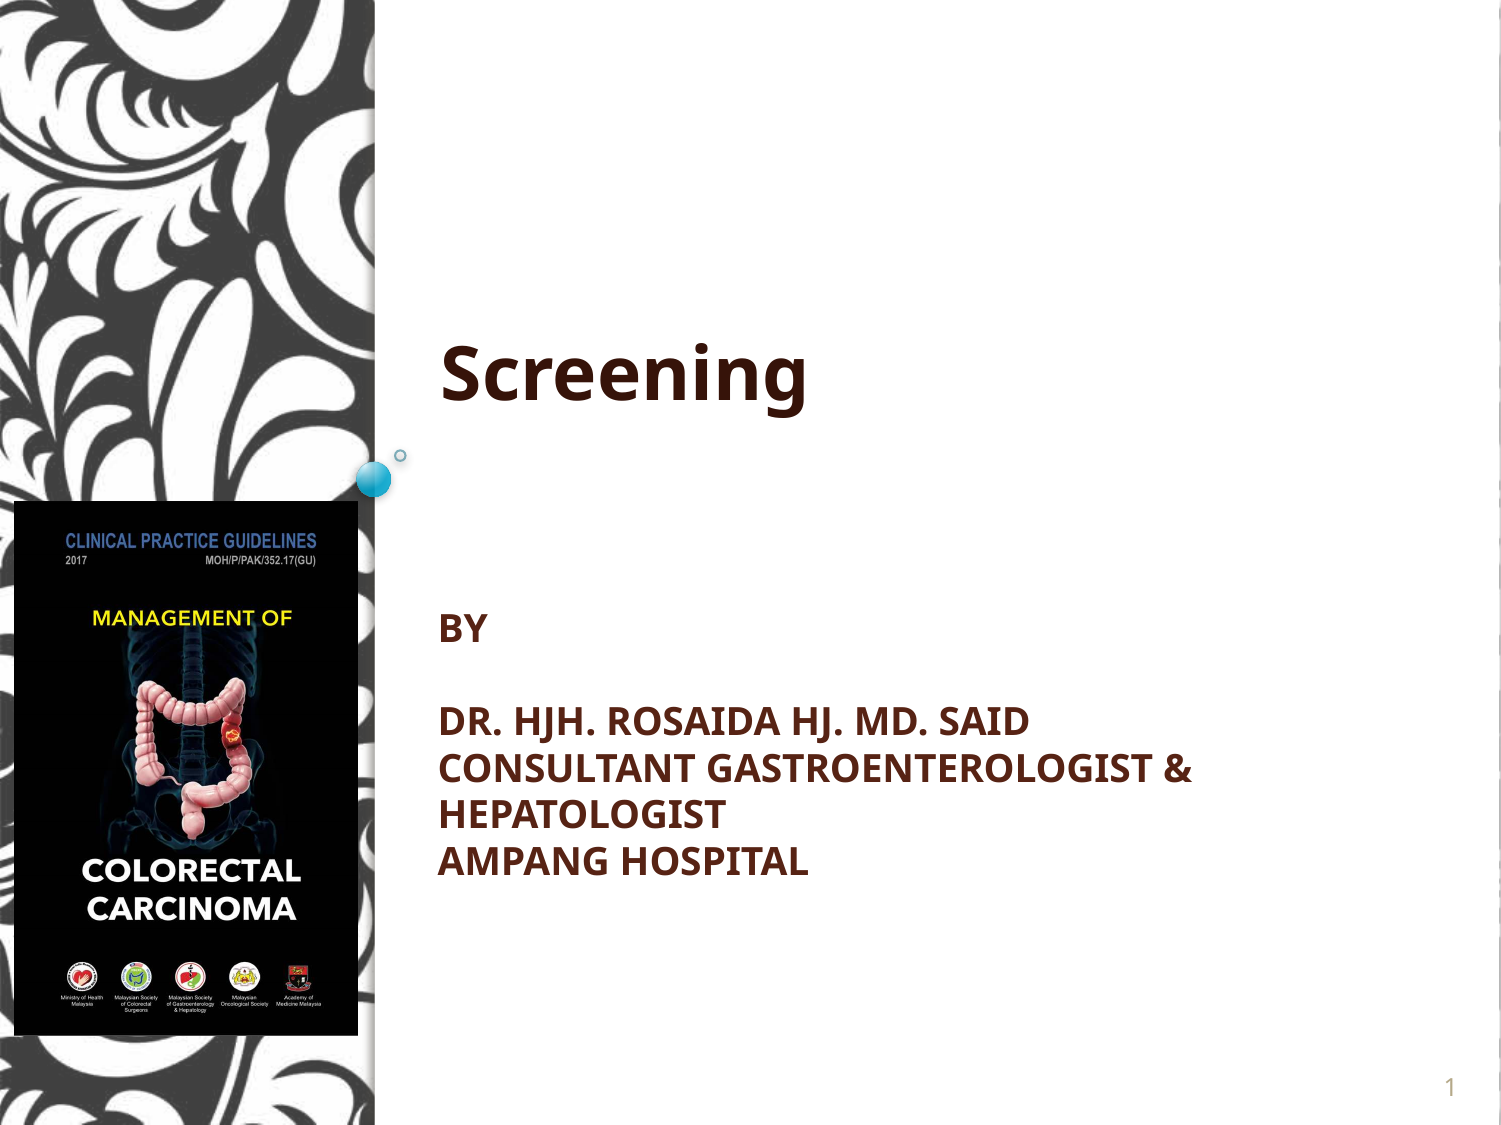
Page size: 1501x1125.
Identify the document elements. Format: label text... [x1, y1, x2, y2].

slide_number 1 [1413, 1034, 1489, 1113]
title by DR. Hjh. Rosaida Hj. Md. Said Consultant Gastroenterologist & Hepatologist Ampang HOSPITAL [423, 426, 1474, 988]
picture [14, 501, 358, 1036]
list Screening [423, 174, 1474, 423]
